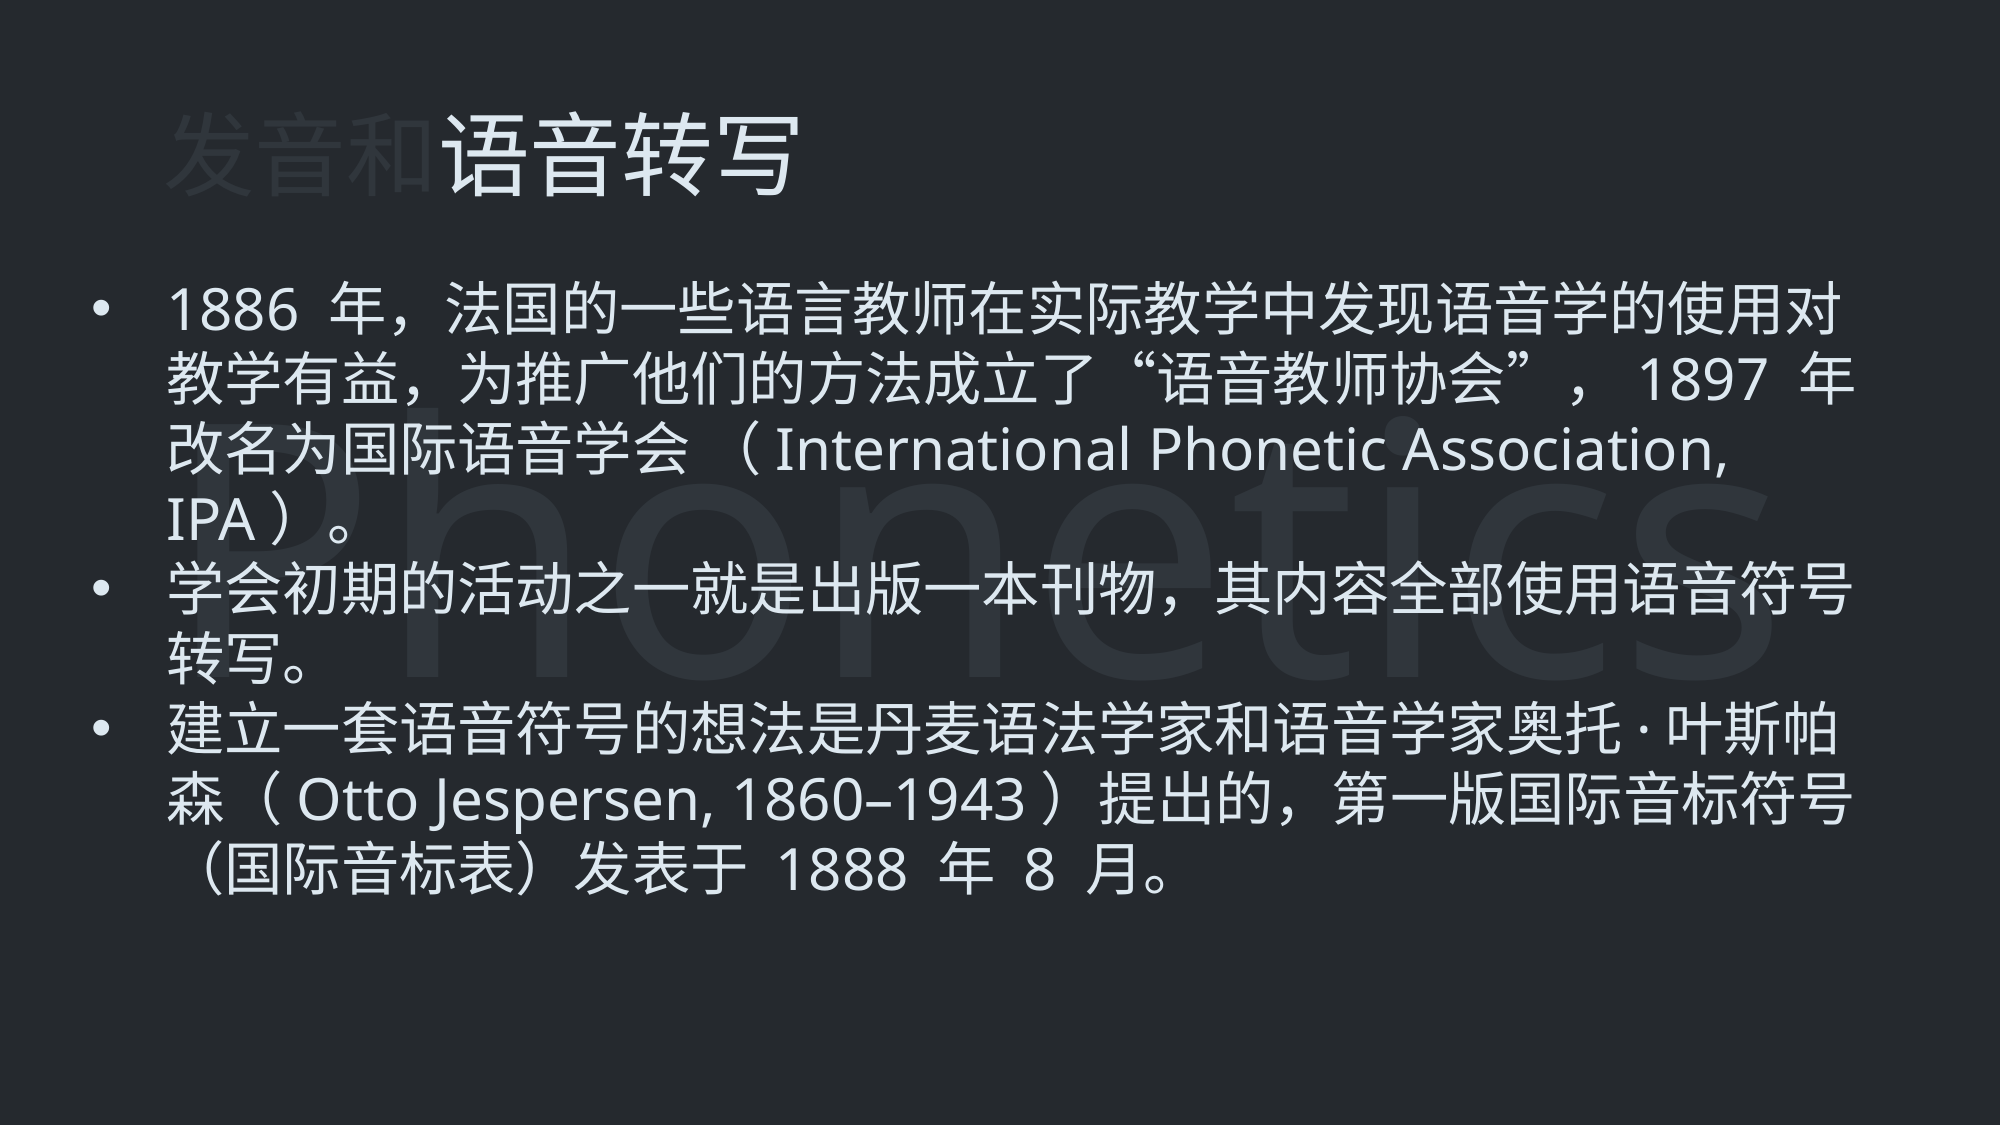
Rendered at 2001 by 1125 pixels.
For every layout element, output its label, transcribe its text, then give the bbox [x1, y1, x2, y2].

text_box 发音和语音转写 [148, 90, 875, 216]
text_box 1886 年，法国的一些语言教师在实际教学中发现语音学的使用对教学有益，为推广他们的方法成立了“语音教师协会”，1897 年改名为国际语音学会 （International Phonetic Association, IPA）。 学会初期的活动之一就是出版一本刊物，其内容全部使用语音符号转写。 建立一套语音符号的想法是丹麦语法学家和语音学家奥托·叶斯帕森（Otto Jespersen, 1860–1943）提出的，第一版国际音标符号（国际音标表）发表于 1888 年 8 月。 [76, 264, 1911, 910]
